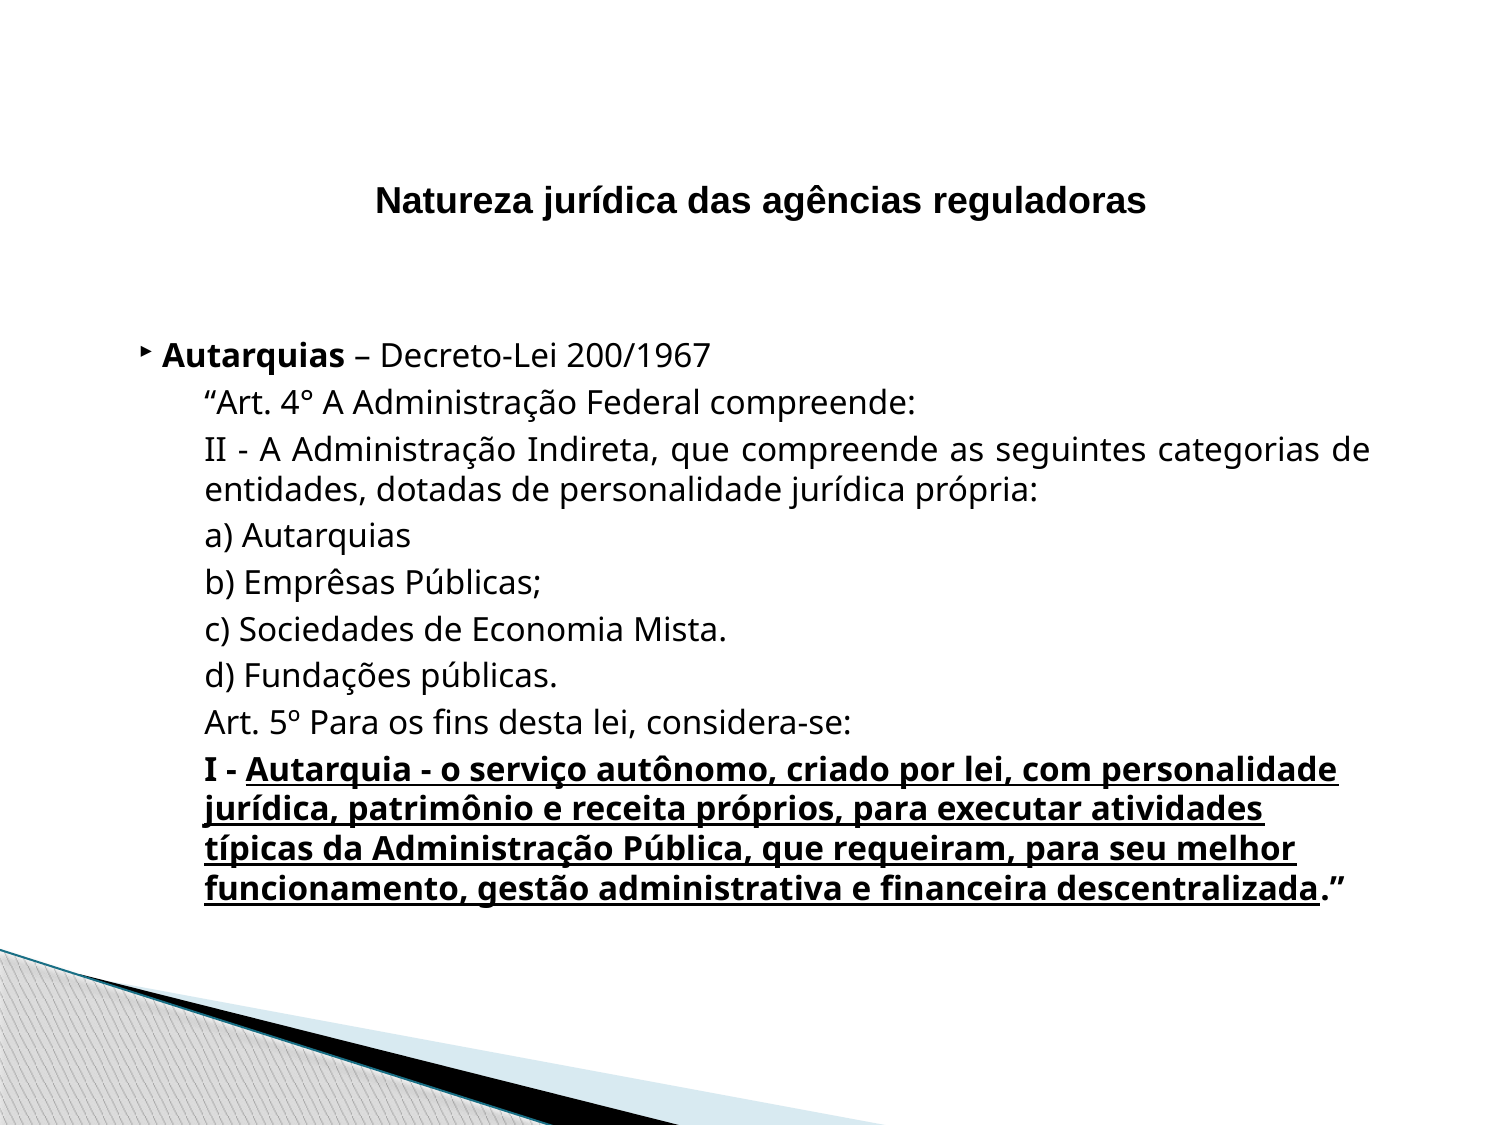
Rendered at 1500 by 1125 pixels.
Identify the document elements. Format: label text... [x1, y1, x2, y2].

title Natureza jurídica das agências reguladoras [123, 78, 1399, 320]
subtitle Autarquias – Decreto-Lei 200/1967 “Art. 4° A Administração Federal compreende: II - A Administração Indireta, que compreende as seguintes categorias de entidades, dotadas de personalidade jurídica própria: a) Autarquias b) Emprêsas Públicas; c) Sociedades de Economia Mista. d) Fundações públicas. Art. 5º Para os fins desta lei, considera-se: I - Autarquia - o serviço autônomo, criado por lei, com personalidade jurídica, patrimônio e receita próprios, para executar atividades típicas da Administração Pública, que requeiram, para seu melhor funcionamento, gestão administrativa e financeira descentralizada.” [123, 278, 1388, 1013]
